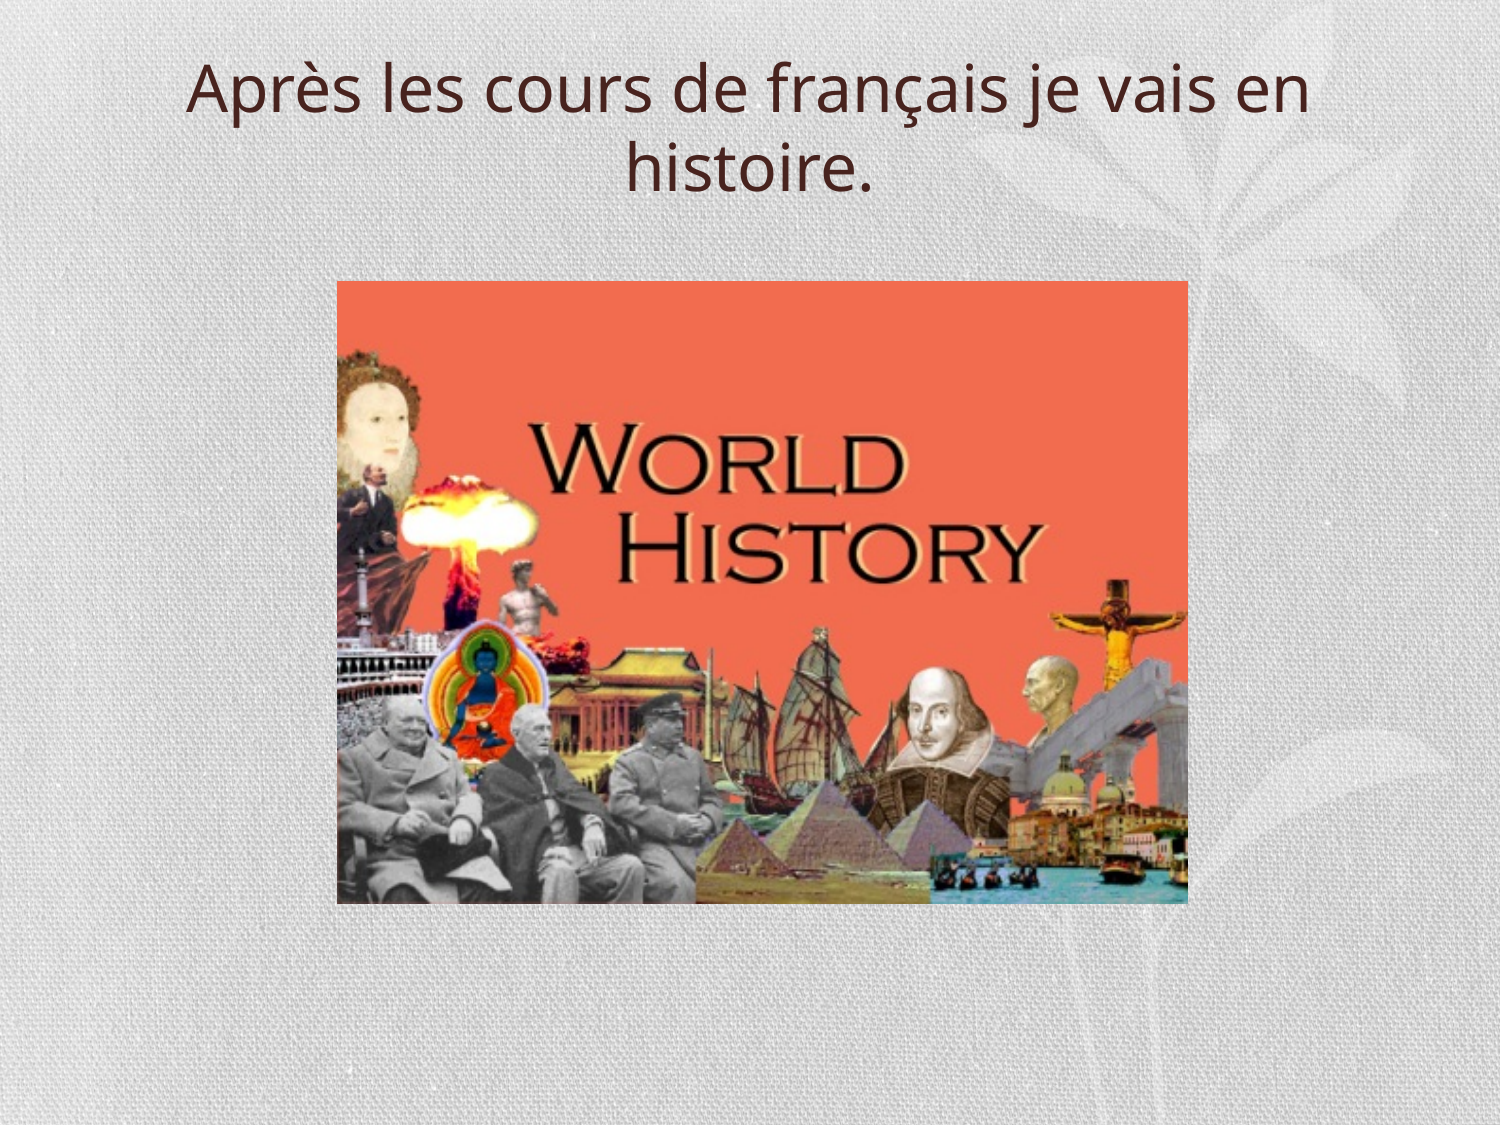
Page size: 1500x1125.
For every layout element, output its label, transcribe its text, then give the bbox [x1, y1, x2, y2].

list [337, 281, 1188, 904]
title Après les cours de français je vais en histoire. [45, 37, 1455, 213]
